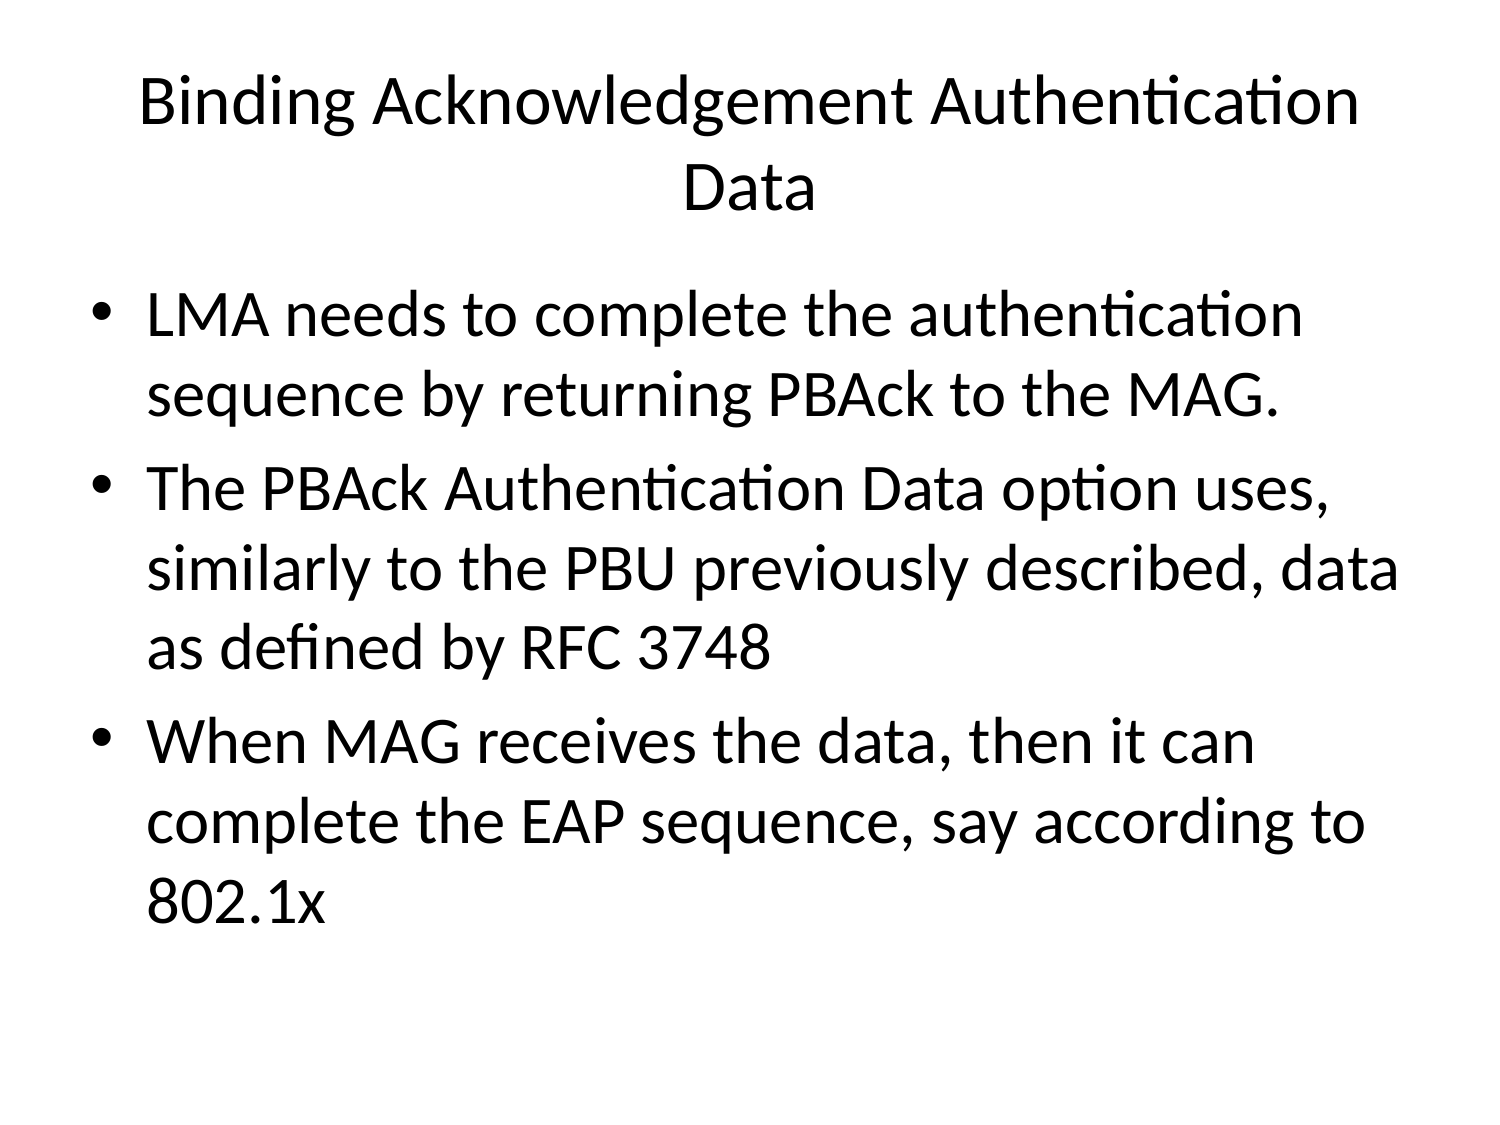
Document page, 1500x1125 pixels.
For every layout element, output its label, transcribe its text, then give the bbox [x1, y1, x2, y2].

title Binding Acknowledgement Authentication Data [75, 45, 1425, 233]
list LMA needs to complete the authentication sequence by returning PBAck to the MAG. The PBAck Authentication Data option uses, similarly to the PBU previously described, data as defined by RFC 3748 When MAG receives the data, then it can complete the EAP sequence, say according to 802.1x [75, 262, 1425, 1005]
